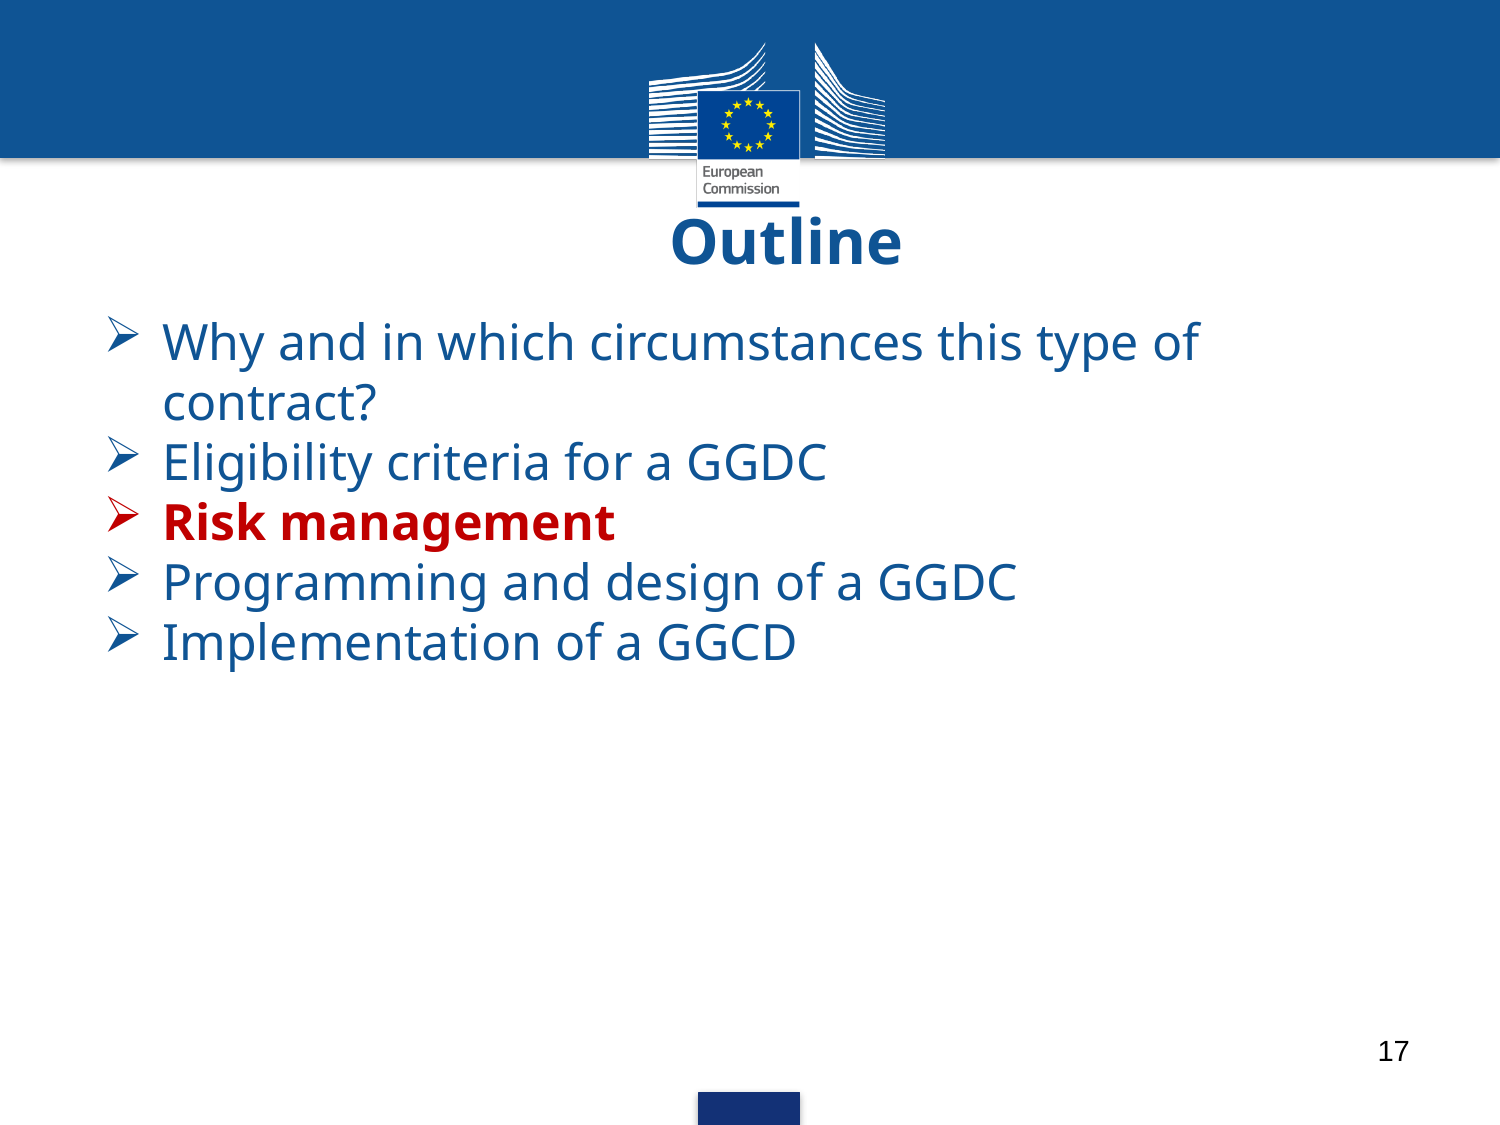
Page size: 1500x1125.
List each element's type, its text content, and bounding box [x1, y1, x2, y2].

title Outline [81, 175, 1433, 303]
slide_number 17 [1074, 1024, 1426, 1103]
picture [649, 42, 885, 175]
list Why and in which circumstances this type of contract? Eligibility criteria for a GGDC Risk management Programming and design of a GGDC Implementation of a GGCD [88, 302, 1439, 1025]
